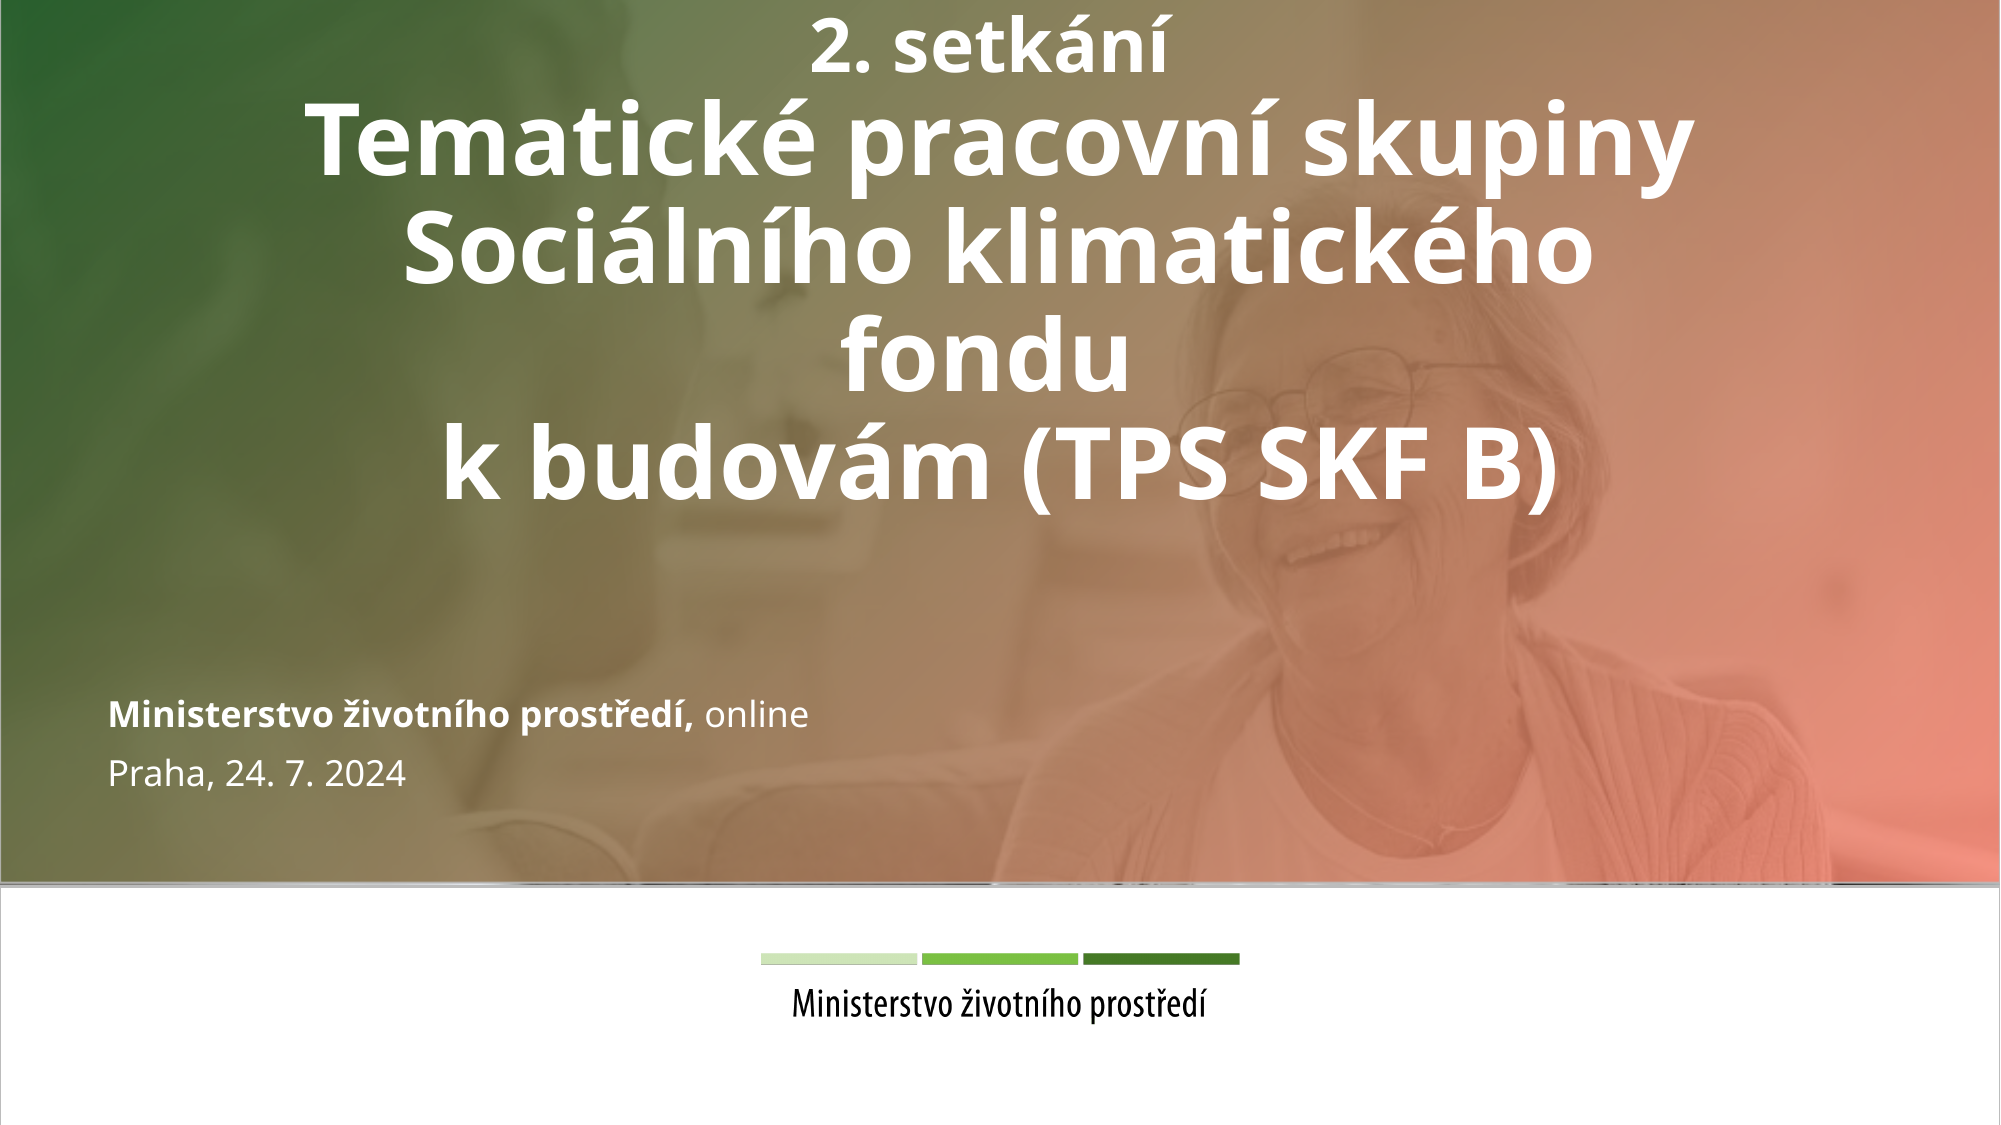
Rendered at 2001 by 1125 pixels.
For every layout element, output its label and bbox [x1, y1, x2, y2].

picture [713, 915, 1287, 1125]
text_box [0, 887, 2000, 1125]
picture [0, 0, 2000, 887]
